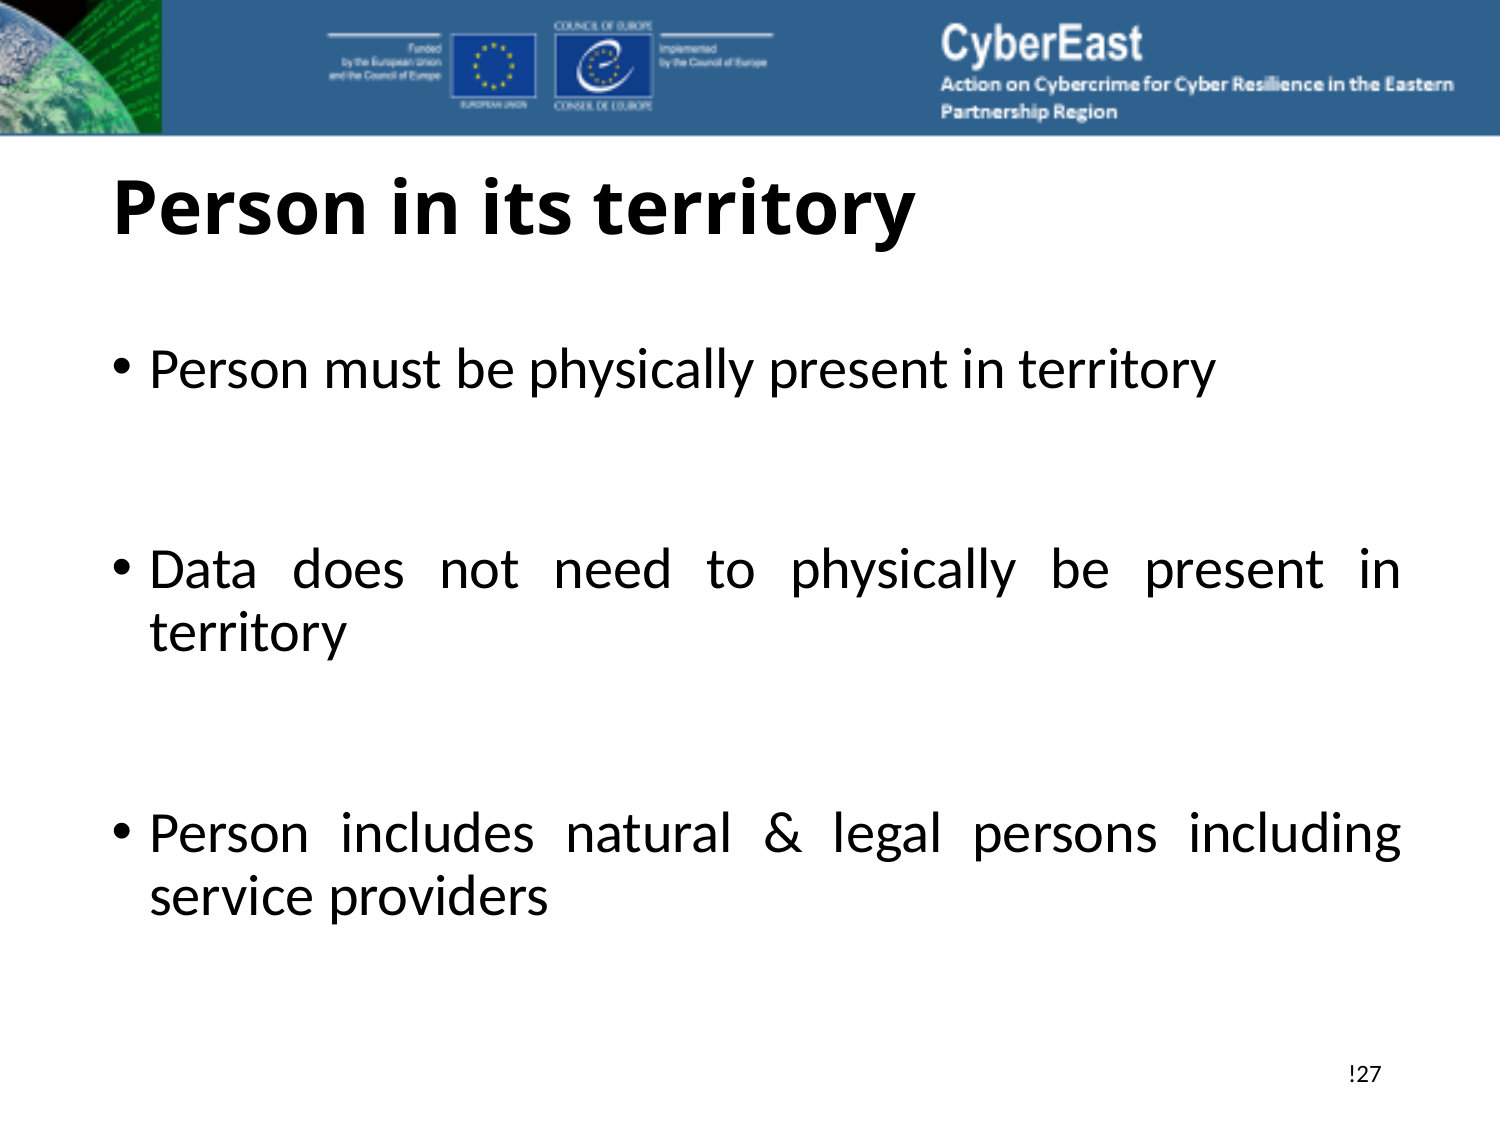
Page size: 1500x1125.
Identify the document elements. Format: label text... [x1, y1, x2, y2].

list Person must be physically present in territory Data does not need to physically be present in territory Person includes natural & legal persons including service providers [96, 330, 1418, 1073]
title Person in its territory [96, 101, 1391, 319]
slide_number !27 [1059, 1042, 1397, 1103]
picture [0, 0, 1500, 1125]
